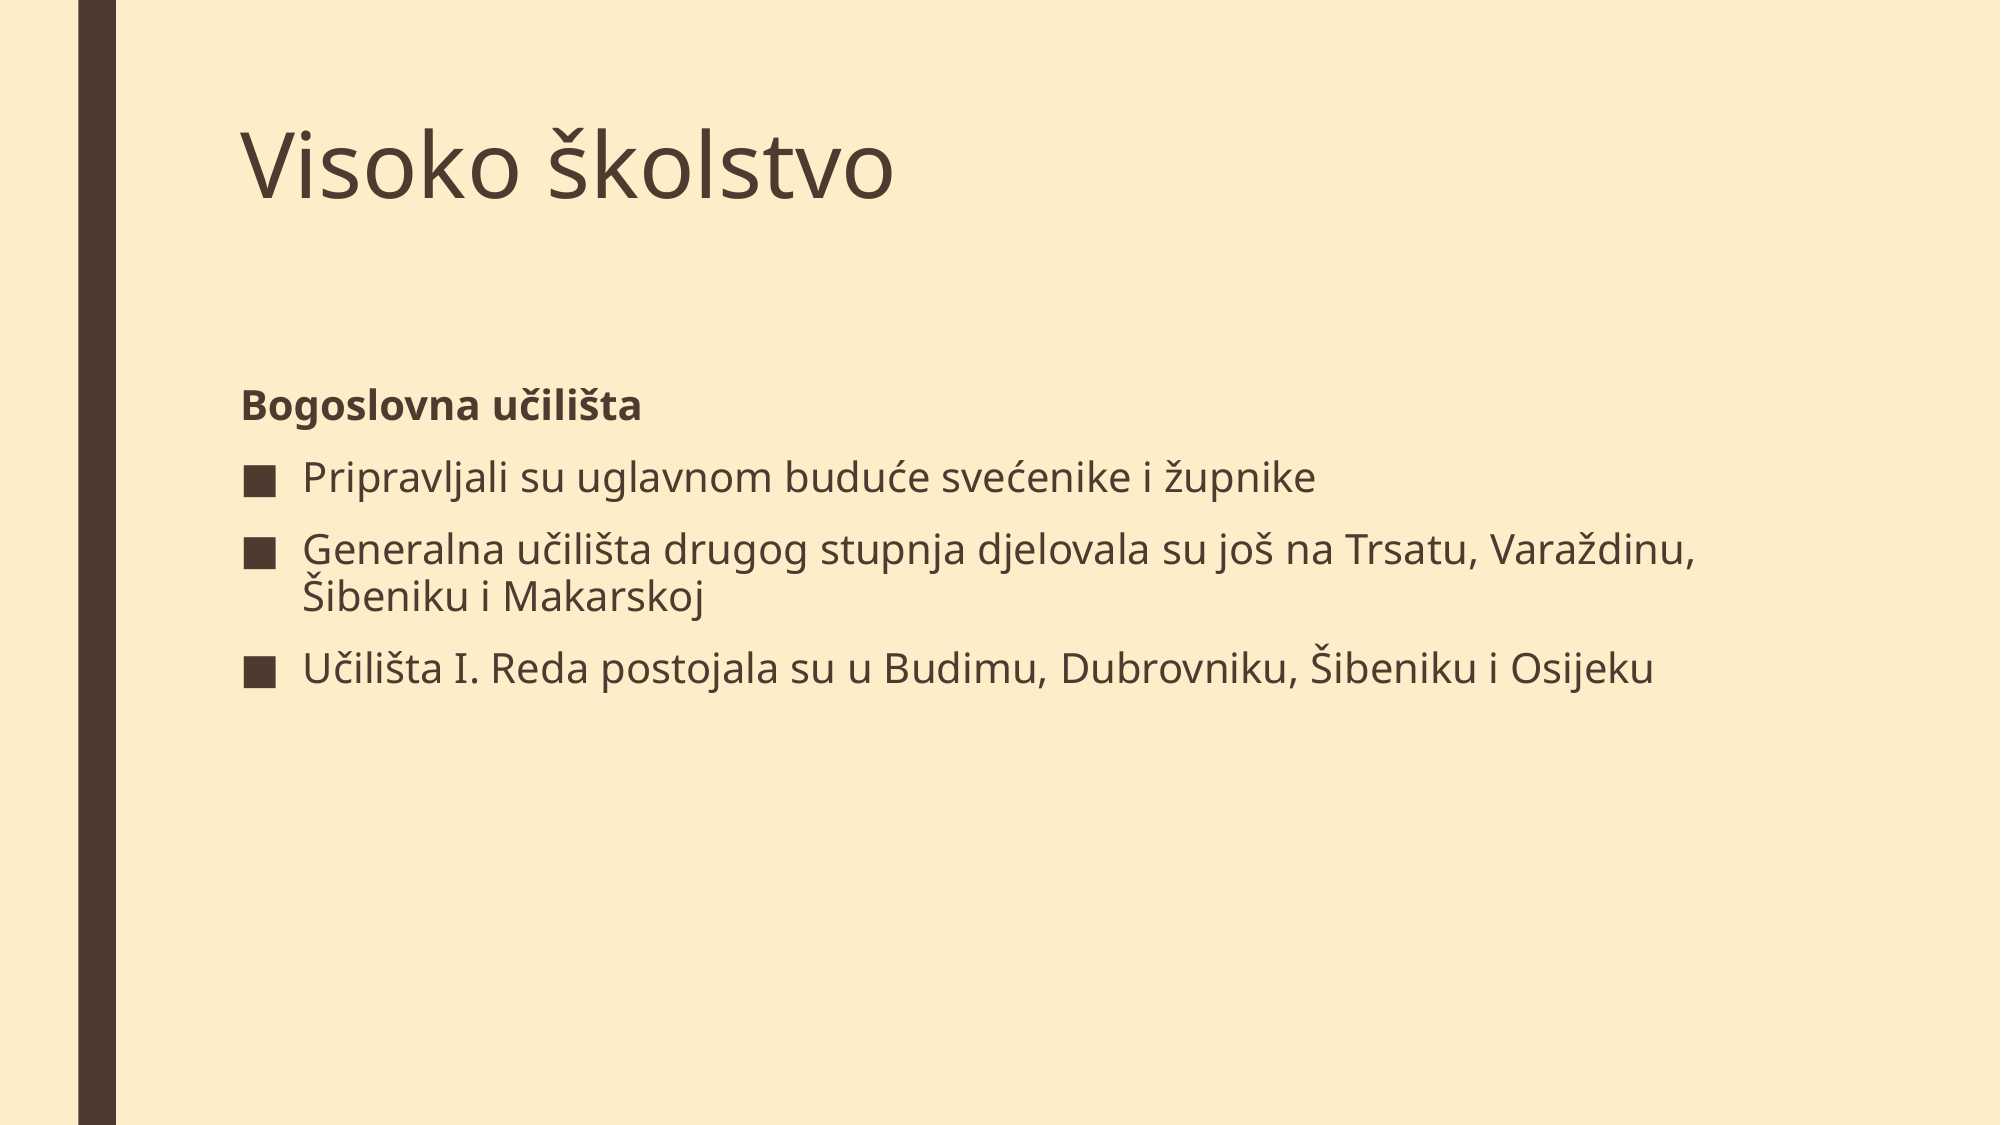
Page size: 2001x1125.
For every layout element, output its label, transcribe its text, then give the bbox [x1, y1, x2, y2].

list Bogoslovna učilišta Pripravljali su uglavnom buduće svećenike i župnike Generalna učilišta drugog stupnja djelovala su još na Trsatu, Varaždinu, Šibeniku i Makarskoj Učilišta I. Reda postojala su u Budimu, Dubrovniku, Šibeniku i Osijeku [225, 375, 1800, 963]
title Visoko školstvo [225, 112, 1800, 357]
